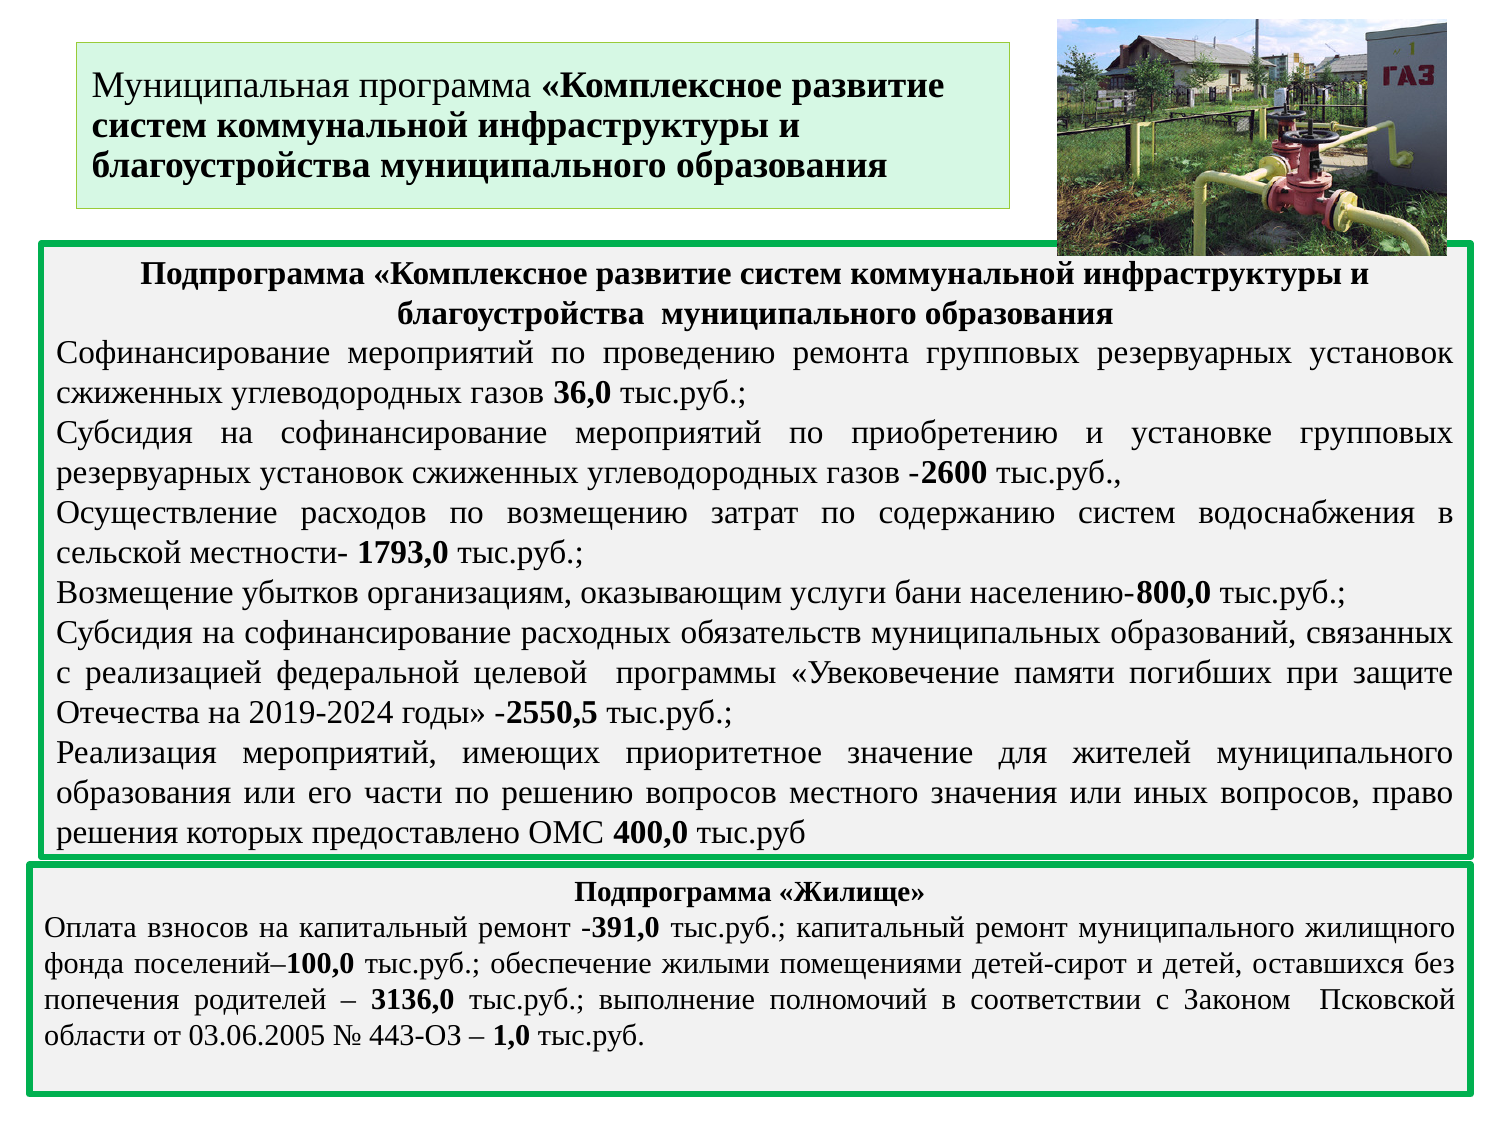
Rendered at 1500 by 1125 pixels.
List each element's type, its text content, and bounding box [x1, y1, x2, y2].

text_box Подпрограмма «Комплексное развитие систем коммунальной инфраструктуры и благоустройства муниципального образования Софинансирование мероприятий по проведению ремонта групповых резервуарных установок сжиженных углеводородных газов 36,0 тыс.руб.; Субсидия на софинансирование мероприятий по приобретению и установке групповых резервуарных установок сжиженных углеводородных газов -2600 тыс.руб., Осуществление расходов по возмещению затрат по содержанию систем водоснабжения в сельской местности- 1793,0 тыс.руб.; Возмещение убытков организациям, оказывающим услуги бани населению-800,0 тыс.руб.; Субсидия на софинансирование расходных обязательств муниципальных образований, связанных с реализацией федеральной целевой программы «Увековечение памяти погибших при защите Отечества на 2019-2024 годы» -2550,5 тыс.руб.; Реализация мероприятий, имеющих приоритетное значение для жителей муниципального образования или его части по решению вопросов местного значения или иных вопросов, право решения которых предоставлено ОМС 400,0 тыс.руб [41, 243, 1471, 858]
title Муниципальная программа «Комплексное развитие систем коммунальной инфраструктуры и благоустройства муниципального образования [76, 42, 1010, 209]
text_box Подпрограмма «Жилище» Оплата взносов на капитальный ремонт -391,0 тыс.руб.; капитальный ремонт муниципального жилищного фонда поселений–100,0 тыс.руб.; обеспечение жилыми помещениями детей-сирот и детей, оставшихся без попечения родителей – 3136,0 тыс.руб.; выполнение полномочий в соответствии с Законом Псковской области от 03.06.2005 № 443-ОЗ – 1,0 тыс.руб. [29, 864, 1471, 1095]
picture [1056, 18, 1448, 256]
